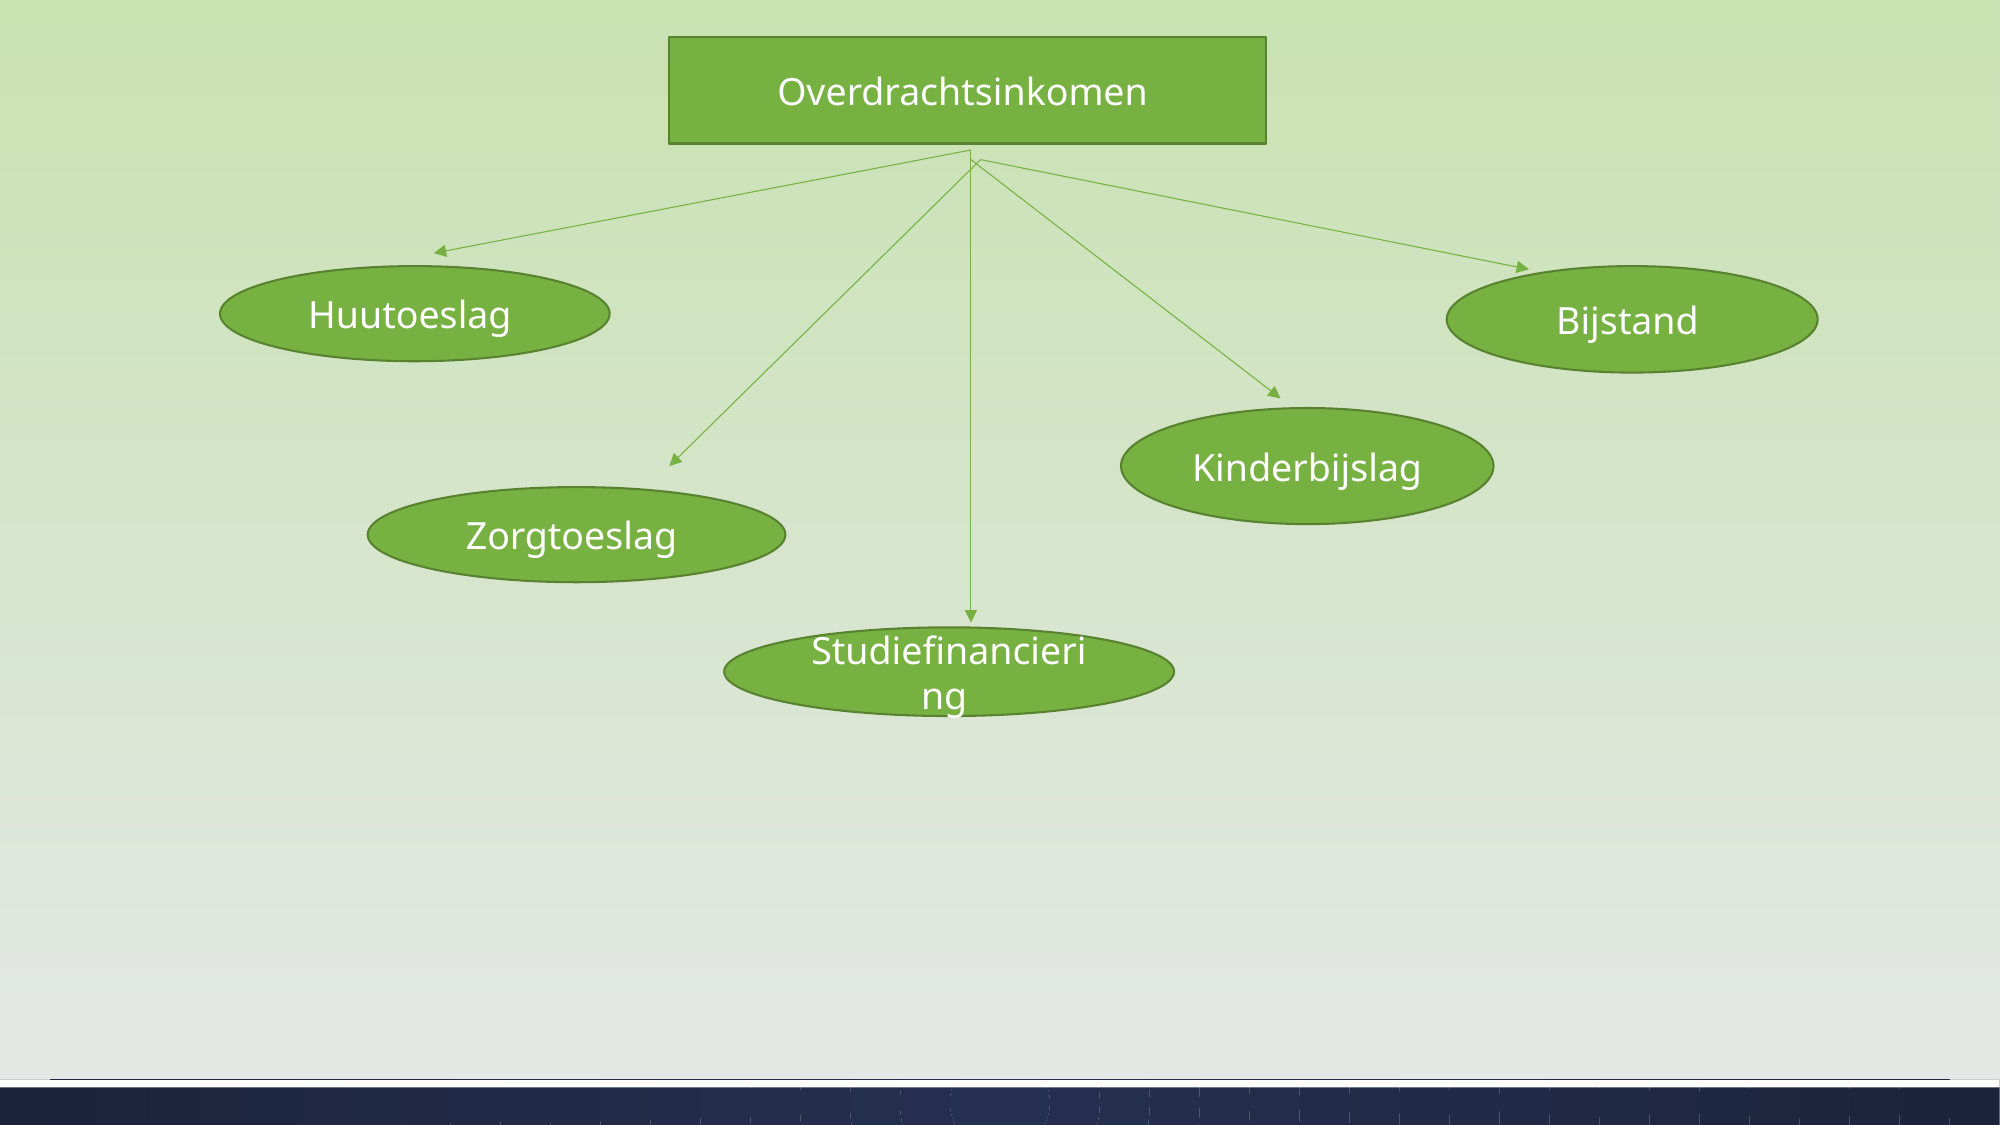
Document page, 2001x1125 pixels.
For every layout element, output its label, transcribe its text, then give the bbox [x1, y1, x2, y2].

text_box Bijstand [1445, 265, 1819, 374]
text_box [972, 399, 981, 467]
text_box Kinderbijslag [1119, 406, 1495, 526]
text_box Zorgtoeslag [366, 486, 787, 584]
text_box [433, 149, 970, 254]
text_box Huutoeslag [218, 265, 611, 363]
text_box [980, 159, 1529, 270]
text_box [970, 159, 1281, 399]
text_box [669, 159, 970, 467]
text_box Overdrachtsinkomen [668, 36, 1267, 145]
text_box Studiefinanciering [723, 626, 1176, 718]
